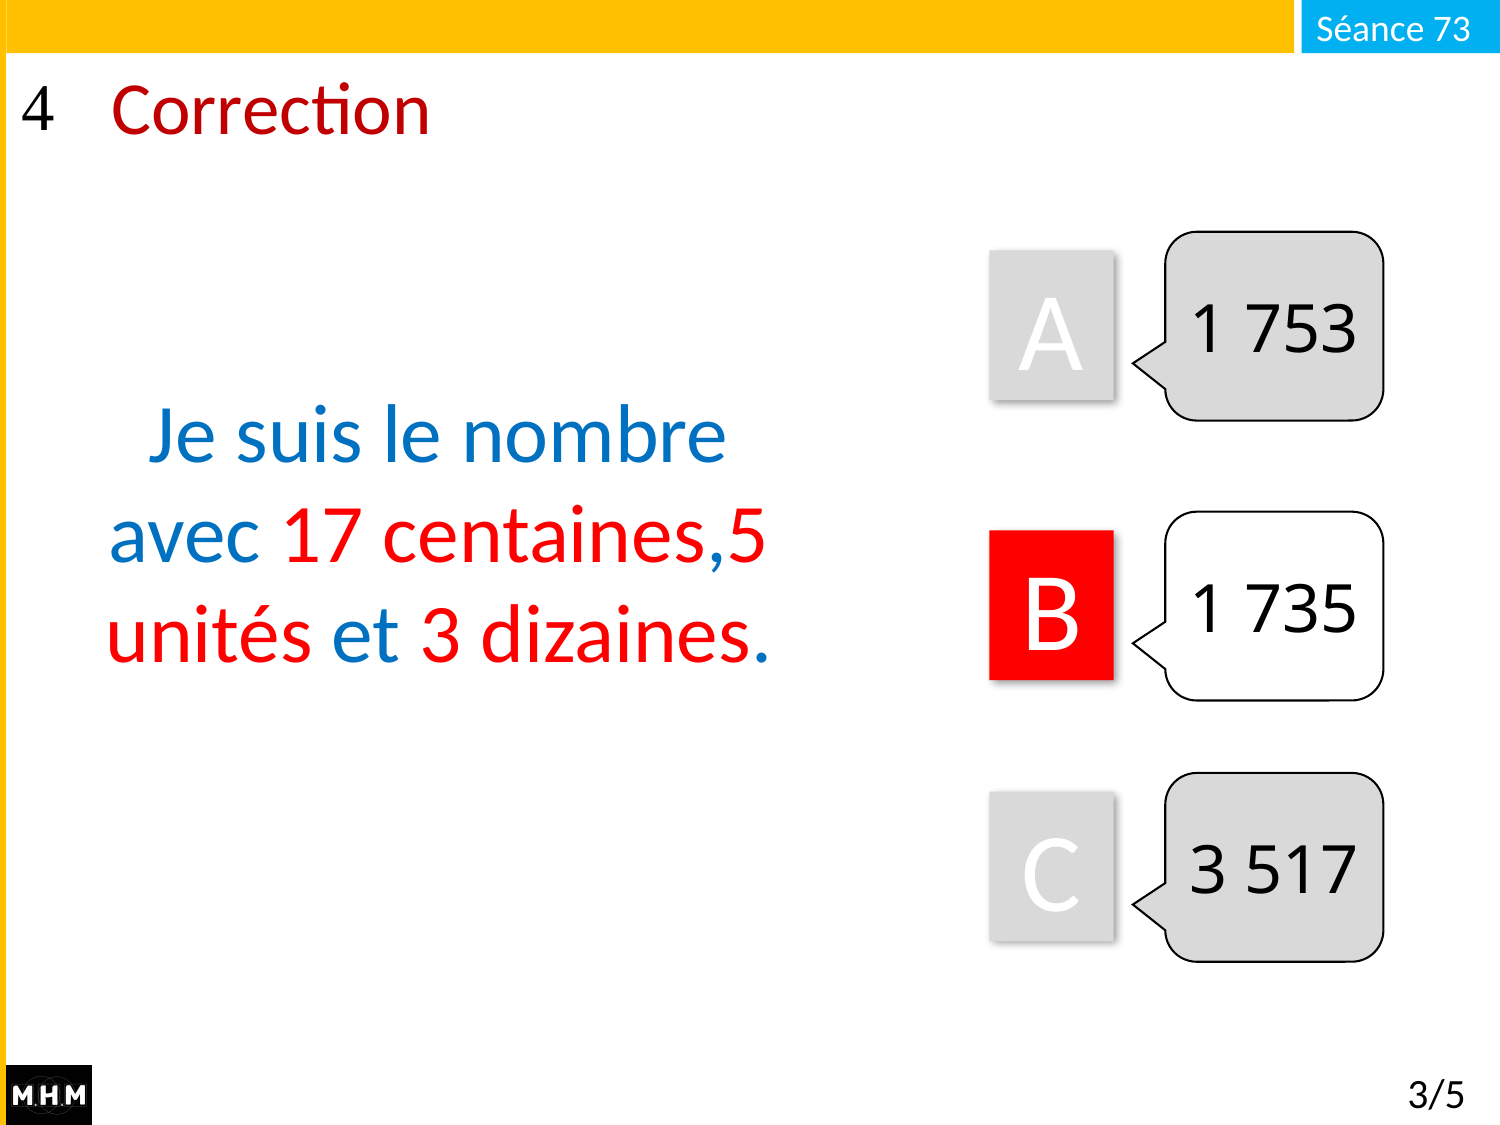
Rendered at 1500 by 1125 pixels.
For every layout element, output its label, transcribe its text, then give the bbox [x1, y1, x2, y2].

list 3/5 [1373, 1064, 1500, 1125]
text_box B [989, 530, 1114, 681]
text_box 1 735 [1131, 510, 1385, 702]
text_box C [989, 791, 1114, 942]
text_box Je suis le nombre avec 17 centaines,5 unités et 3 dizaines. [73, 371, 805, 686]
title Correction [96, 60, 1391, 160]
text_box 3 517 [1131, 771, 1385, 963]
text_box 1 753 [1131, 230, 1385, 422]
text_box A [989, 250, 1114, 401]
picture [6, 1065, 92, 1125]
